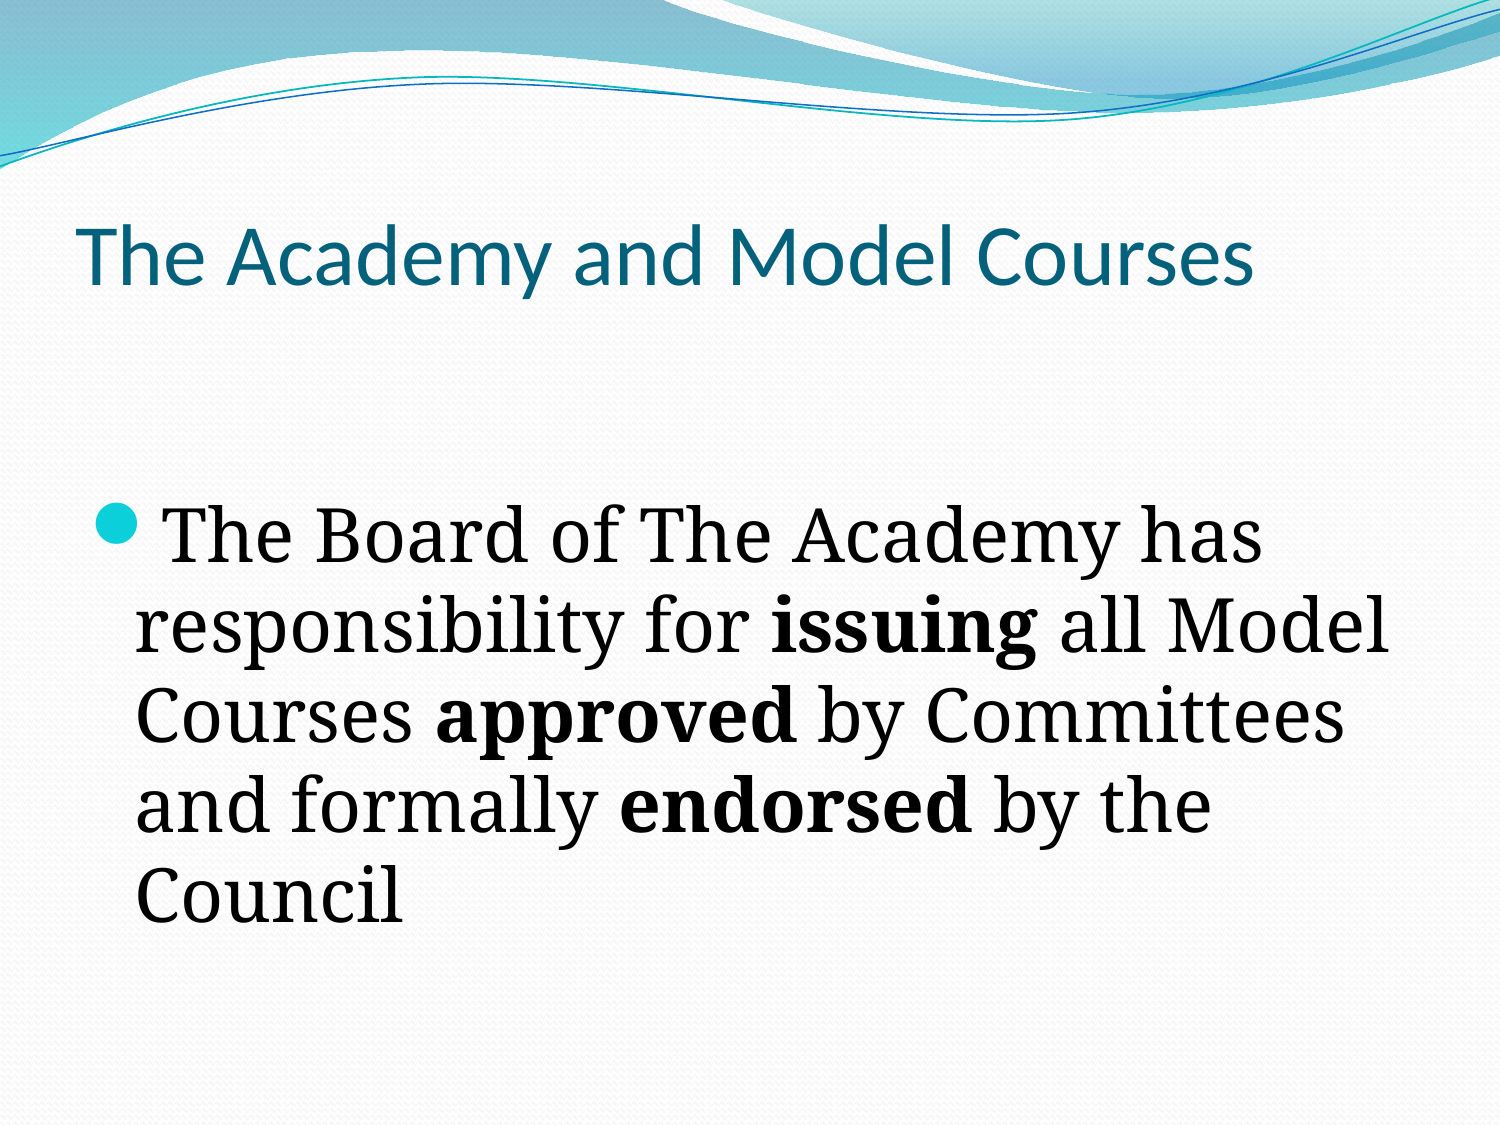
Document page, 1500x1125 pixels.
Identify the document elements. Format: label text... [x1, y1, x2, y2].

list The Board of The Academy has responsibility for issuing all Model Courses approved by Committees and formally endorsed by the Council [75, 479, 1425, 1012]
title The Academy and Model Courses [75, 115, 1425, 303]
